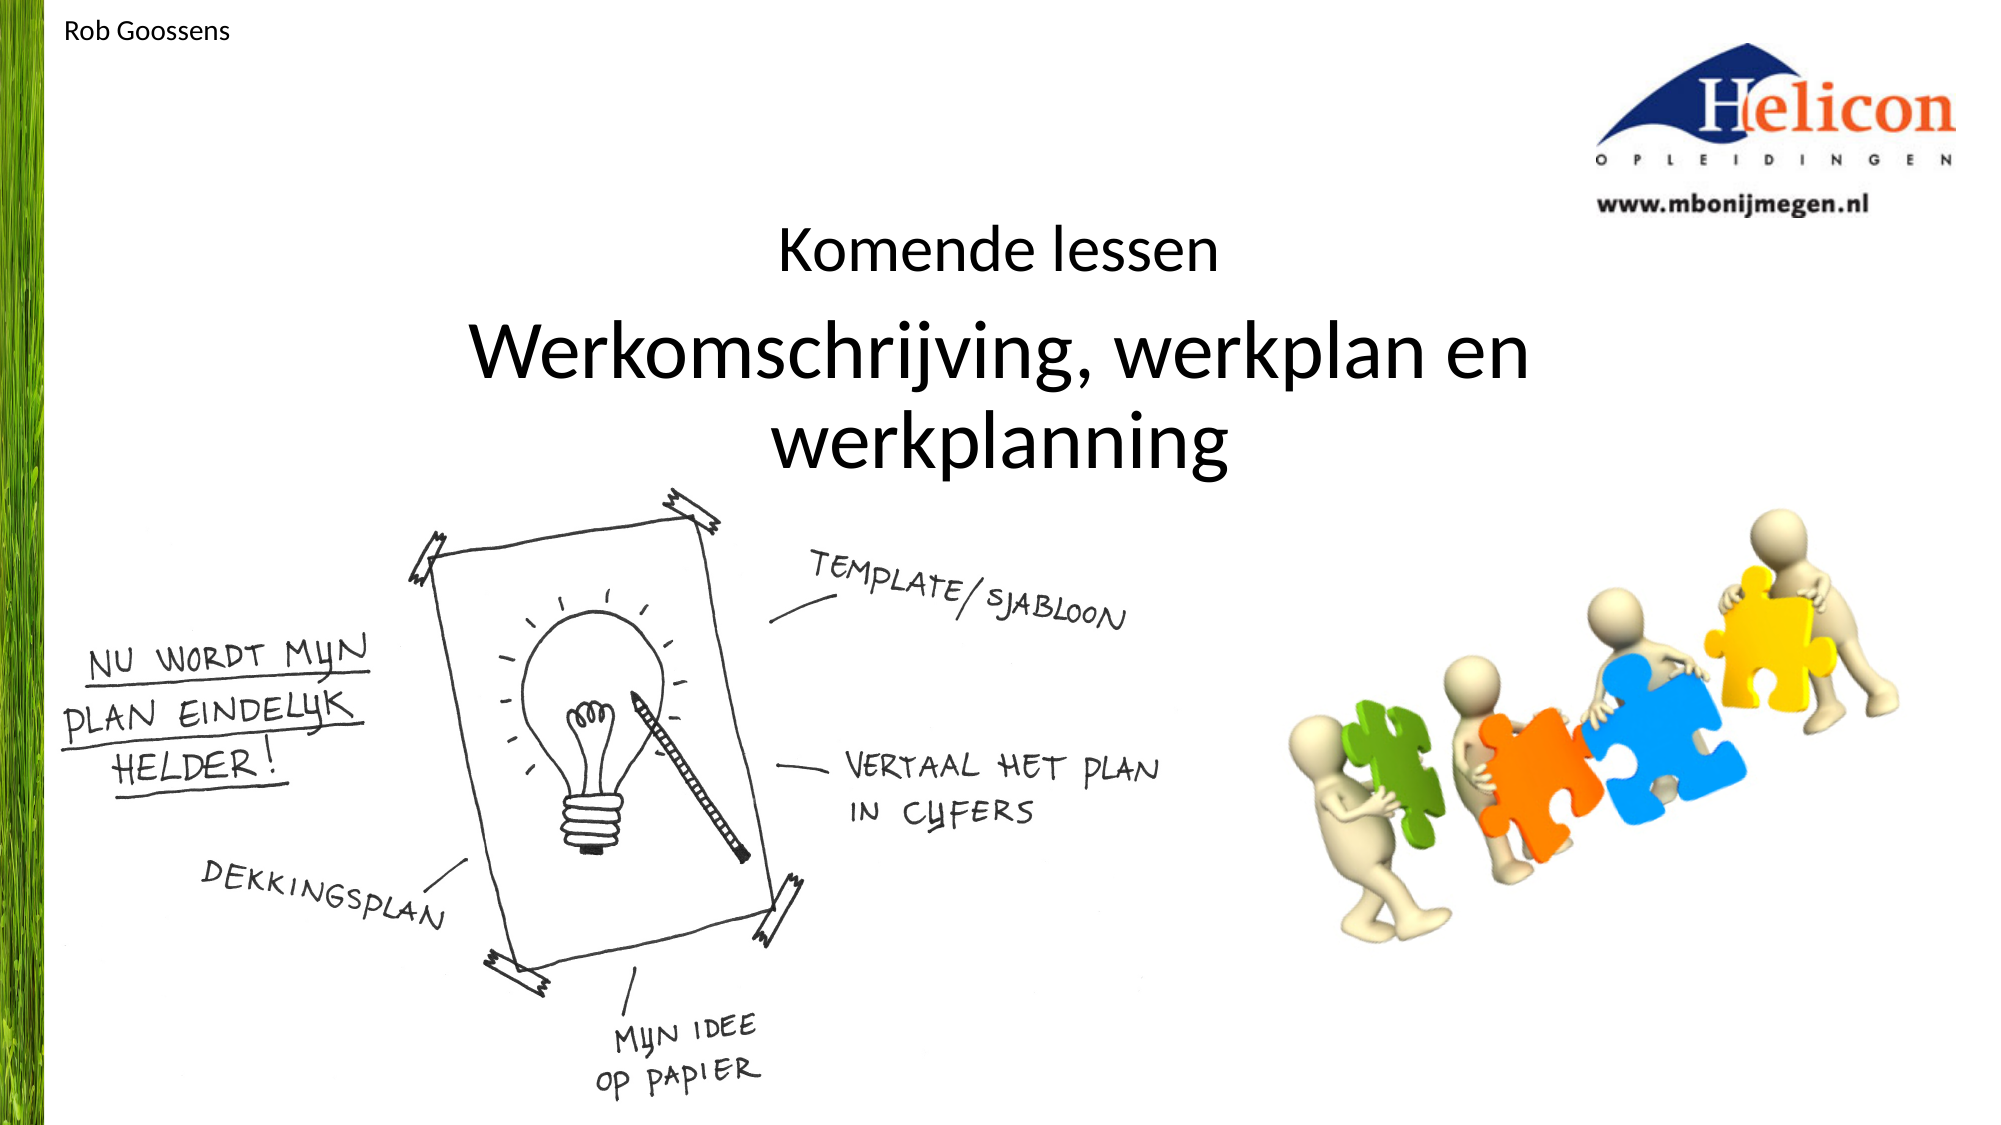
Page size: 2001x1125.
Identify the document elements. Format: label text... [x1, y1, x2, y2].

picture [49, 458, 1182, 1125]
subtitle Komende lessen Werkomschrijving, werkplan en werkplanning [249, 206, 1750, 542]
picture [1596, 43, 1956, 218]
text_box Rob Goossens [49, 3, 250, 54]
text_box [0, 0, 45, 1125]
picture [1225, 460, 1927, 986]
